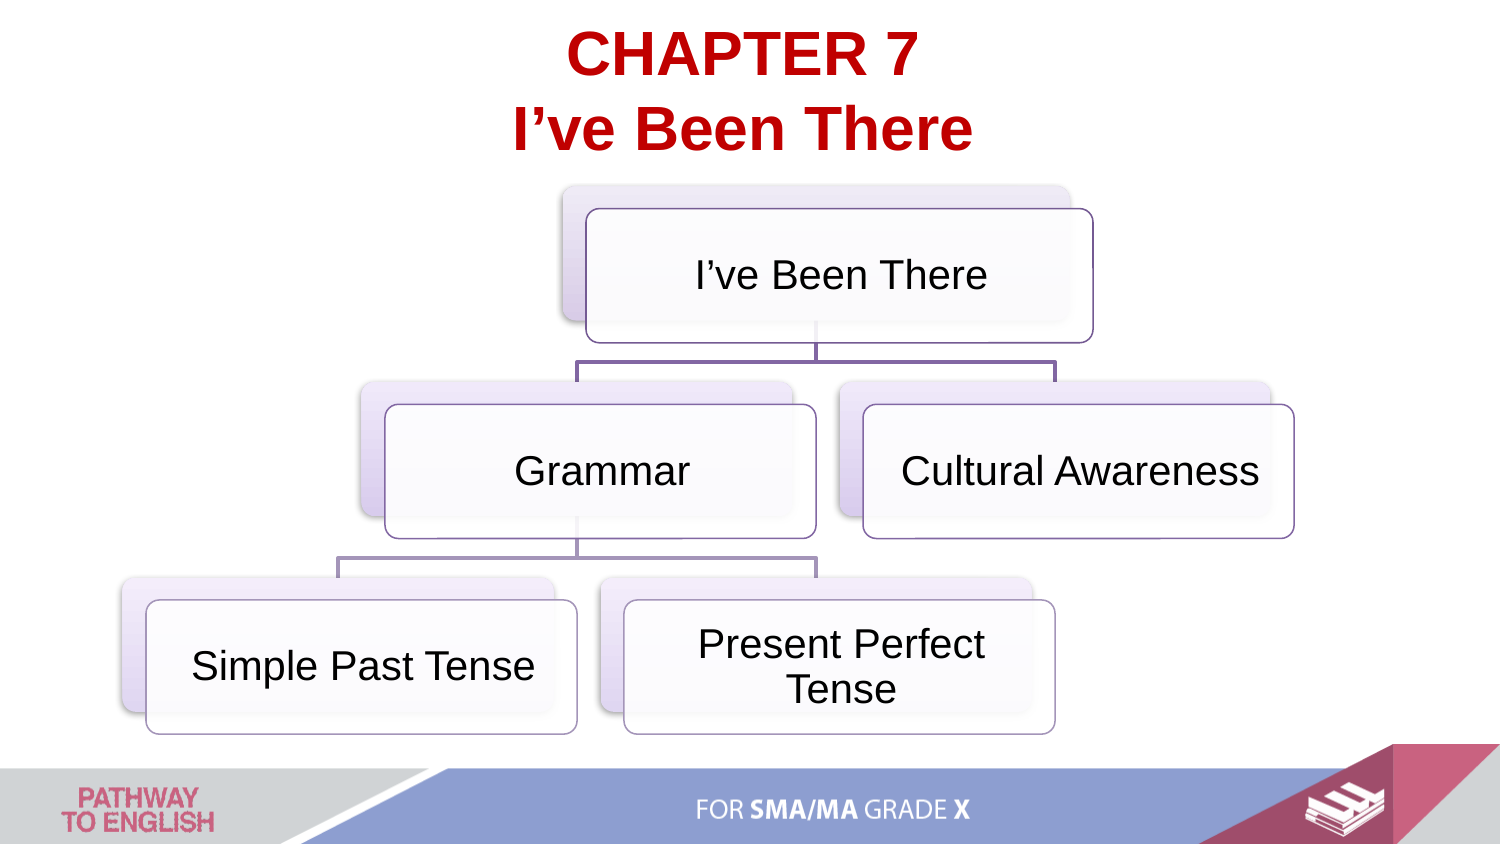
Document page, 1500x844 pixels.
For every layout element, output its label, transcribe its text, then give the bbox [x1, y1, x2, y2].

picture [0, 744, 1500, 844]
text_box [3, 185, 1413, 735]
text_box CHAPTER 7 I’ve Been There [60, 3, 1427, 172]
